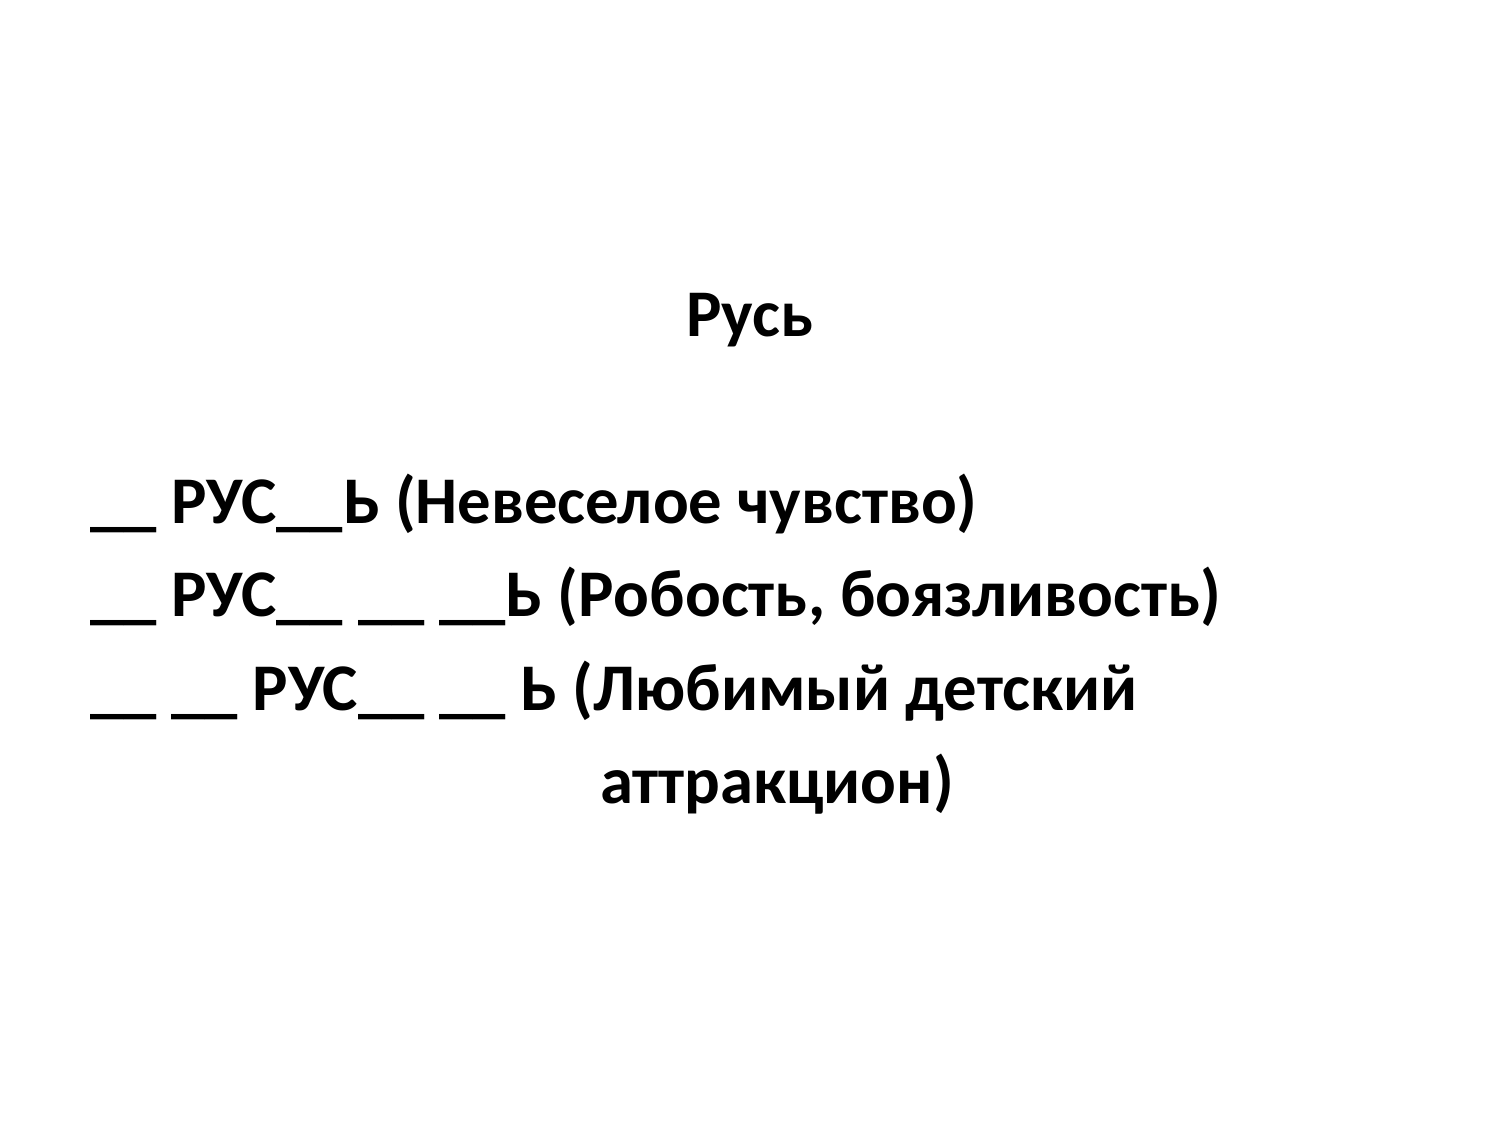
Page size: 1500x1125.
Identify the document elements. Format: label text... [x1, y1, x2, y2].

list Русь __ РУС__Ь (Невеселое чувство) __ РУС__ __ __Ь (Робость, боязливость) __ __ РУС__ __ Ь (Любимый детский аттракцион) [75, 262, 1425, 1005]
